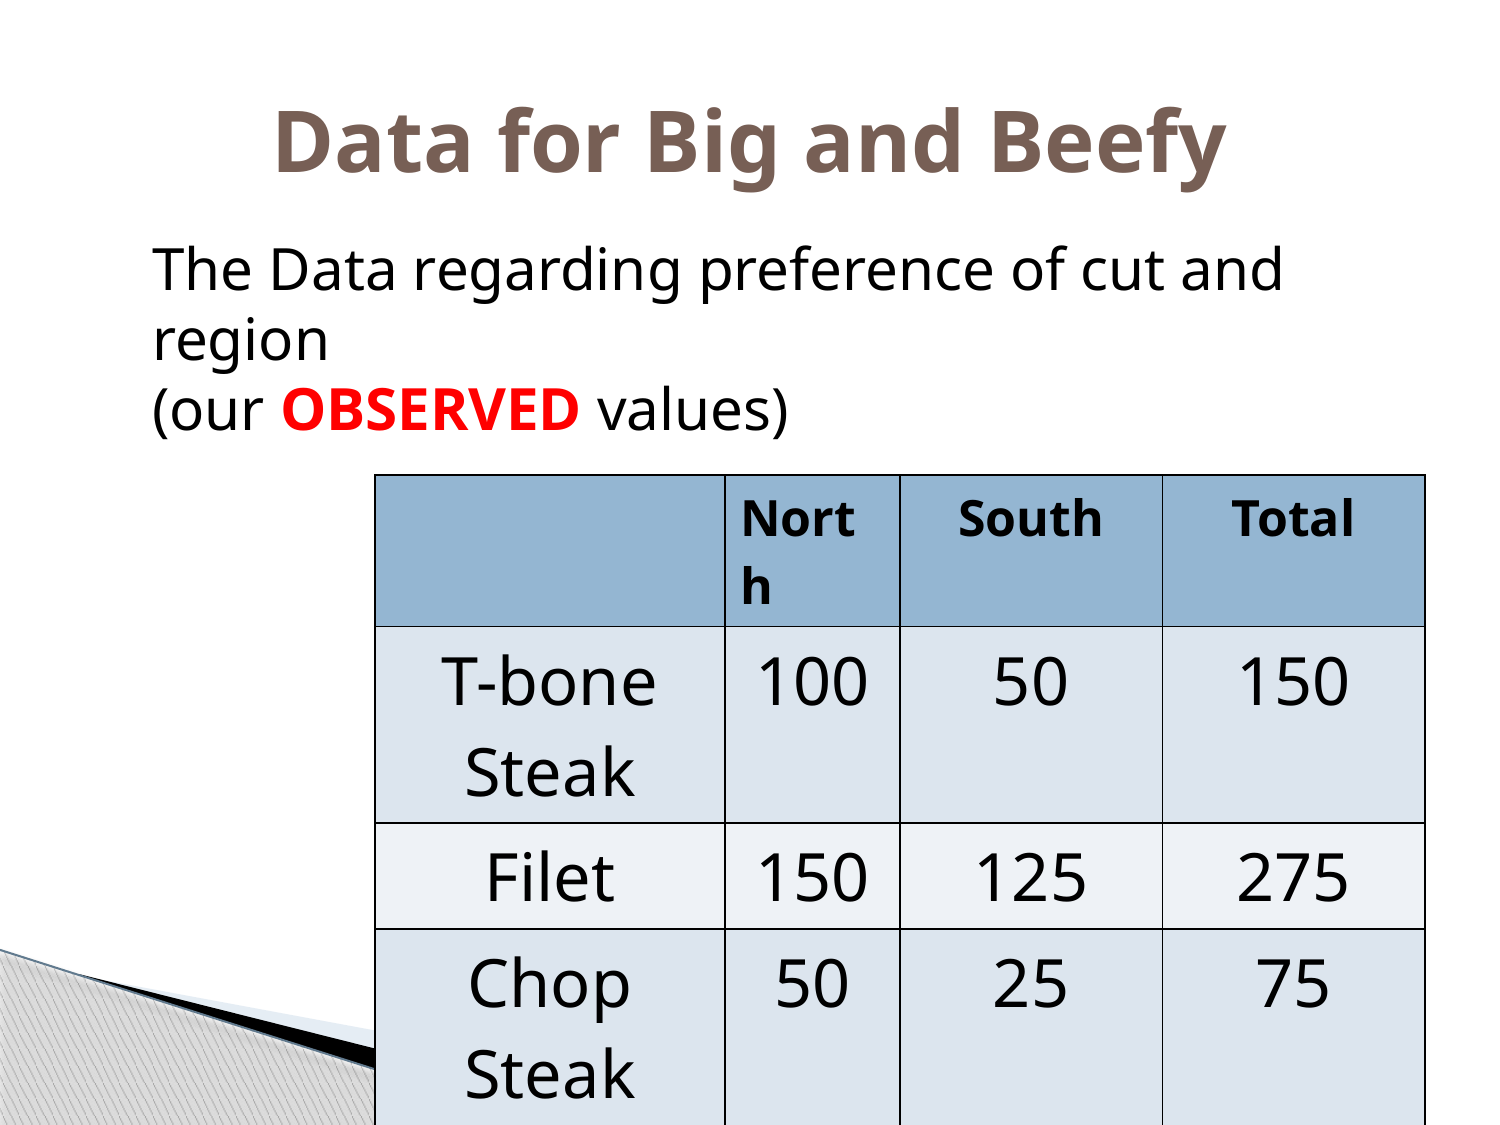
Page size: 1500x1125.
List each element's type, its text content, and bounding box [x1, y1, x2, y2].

table_header Total [1163, 476, 1424, 626]
text_box The Data regarding preference of cut and region (our OBSERVED values) [137, 224, 1375, 450]
table_cell 75 [1163, 930, 1424, 1125]
table_cell 125 [901, 824, 1162, 928]
table_cell 50 [726, 930, 899, 1125]
table_cell Filet [376, 824, 724, 928]
table_cell 100 [726, 627, 899, 822]
table_cell T-bone Steak [376, 627, 724, 822]
table_cell 25 [901, 930, 1162, 1125]
table_header South [901, 476, 1162, 626]
table_cell 150 [726, 824, 899, 928]
table_cell Chop Steak [376, 930, 724, 1125]
table_cell 275 [1163, 824, 1424, 928]
table_cell 150 [1163, 627, 1424, 822]
title Data for Big and Beefy [75, 45, 1425, 233]
table_header [376, 476, 724, 626]
table_header North [726, 476, 899, 626]
table_cell 50 [901, 627, 1162, 822]
